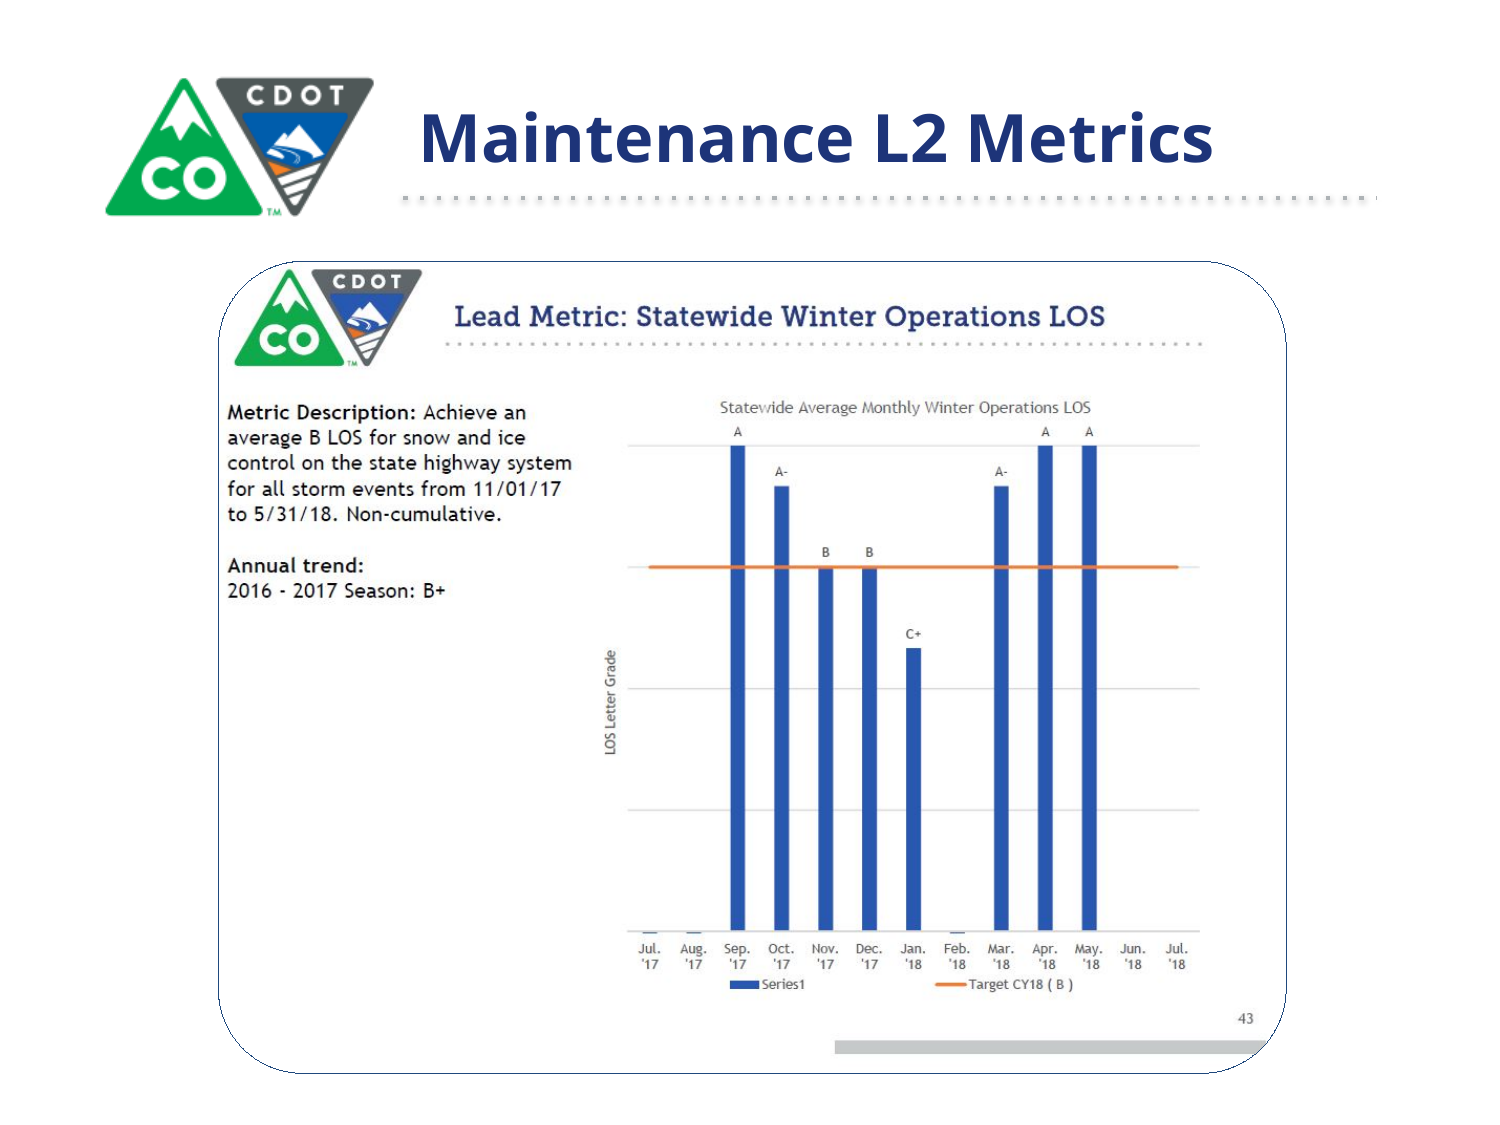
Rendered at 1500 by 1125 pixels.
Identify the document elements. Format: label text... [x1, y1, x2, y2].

text_box Maintenance L2 Metrics [403, 80, 1377, 191]
picture [218, 261, 1287, 1074]
picture [94, 62, 381, 237]
